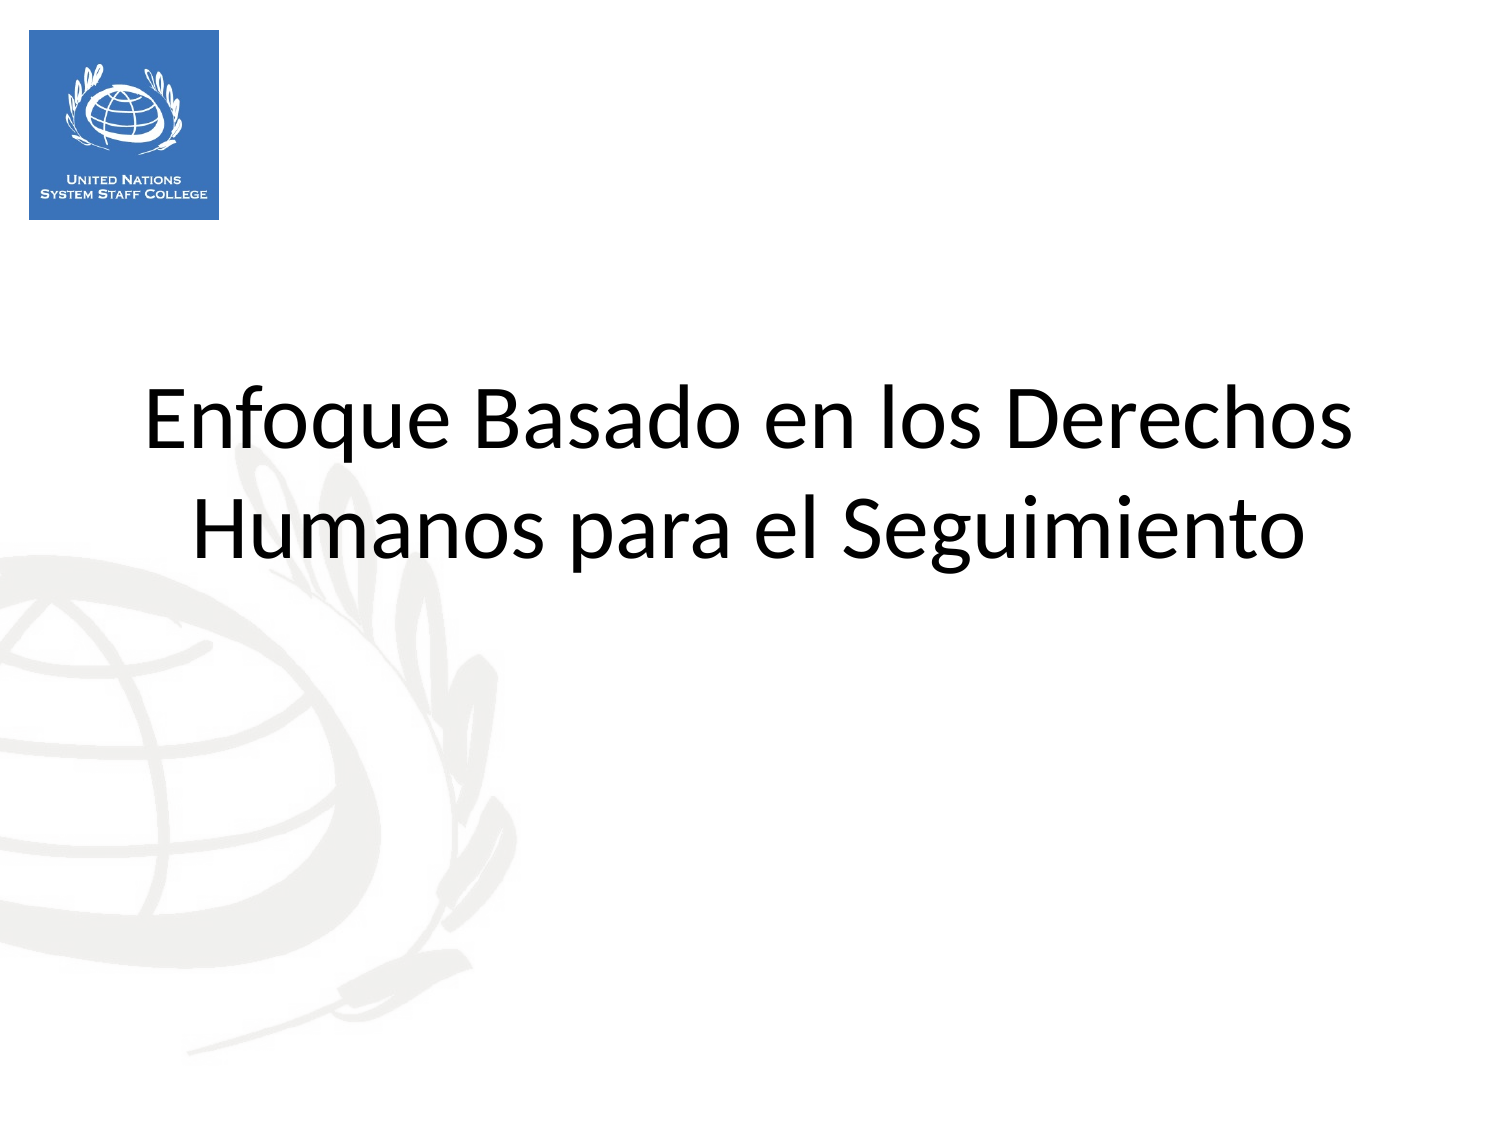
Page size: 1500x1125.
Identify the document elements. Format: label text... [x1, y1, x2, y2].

text_box Enfoque Basado en los Derechos Humanos para el Seguimiento [112, 349, 1388, 591]
picture [29, 30, 219, 220]
